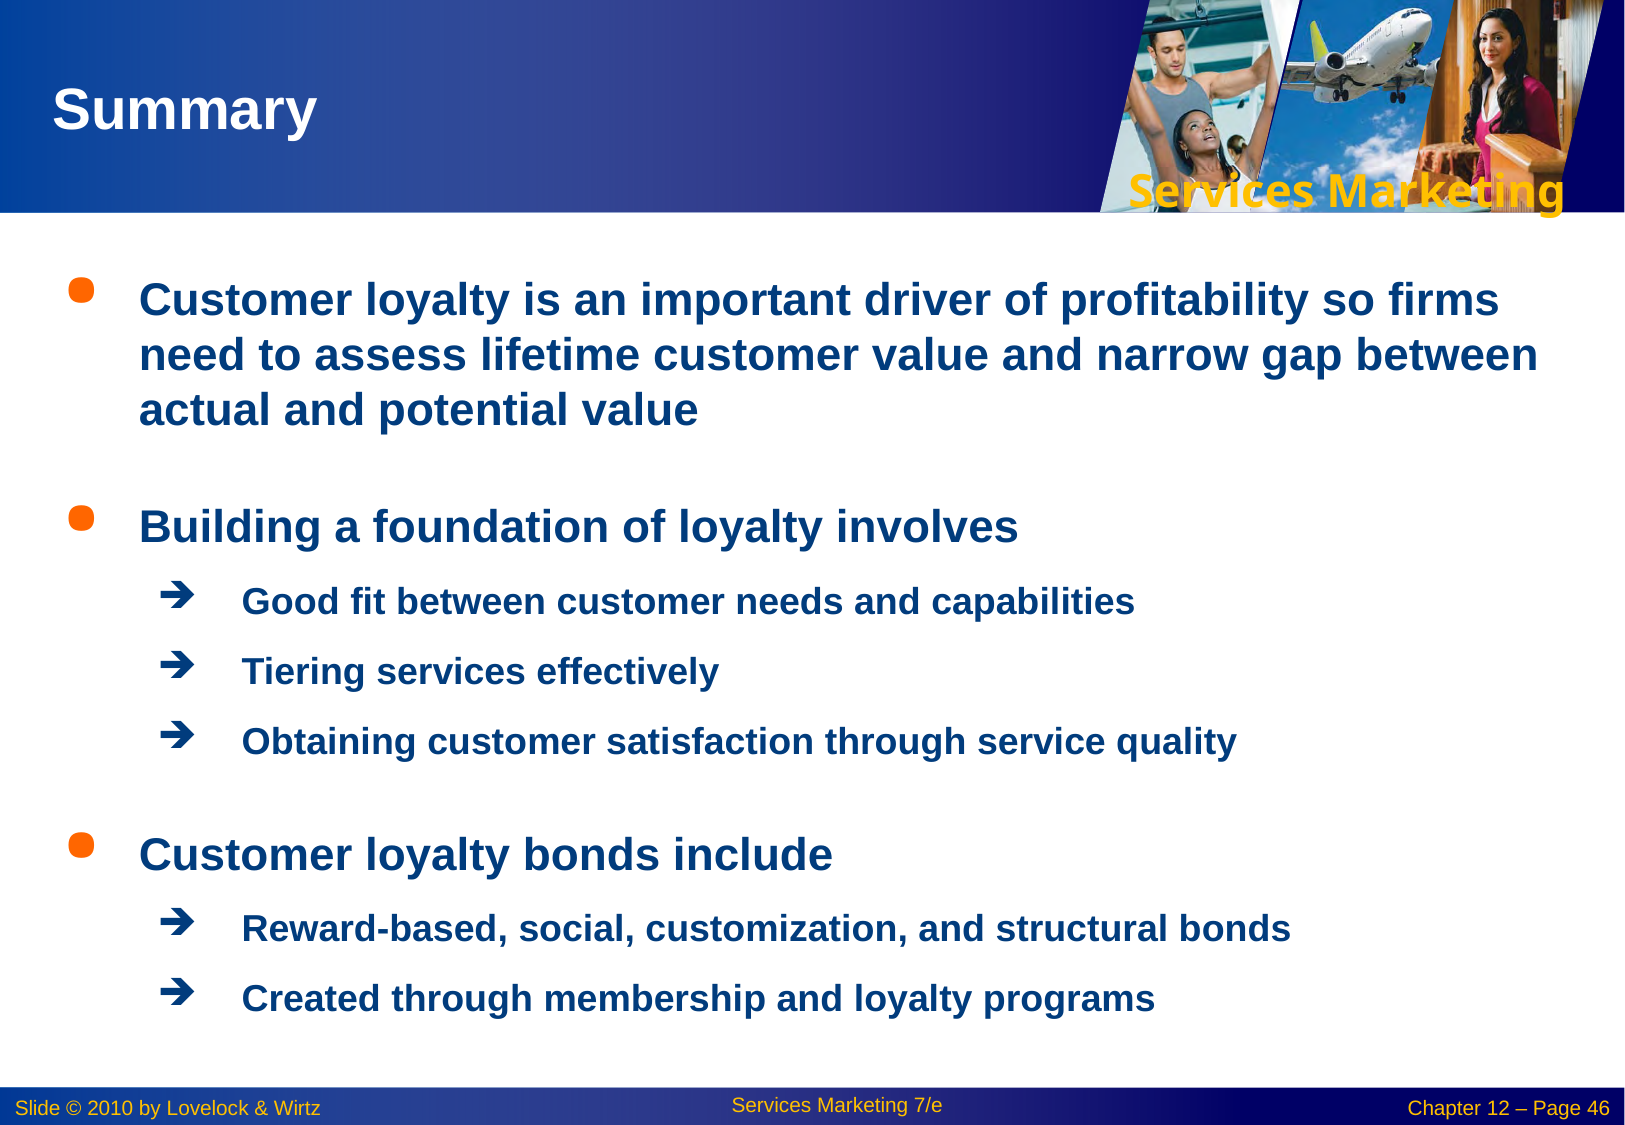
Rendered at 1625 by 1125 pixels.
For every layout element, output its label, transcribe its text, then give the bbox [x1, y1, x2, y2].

picture [1546, 187, 1556, 202]
picture [1100, 0, 1604, 213]
title Summary [36, 37, 1088, 176]
picture [1162, 186, 1172, 192]
list Customer loyalty is an important driver of profitability so firms need to assess lifetime customer value and narrow gap between actual and potential value Building a foundation of loyalty involves Good fit between customer needs and capabilities Tiering services effectively Obtaining customer satisfaction through service quality Customer loyalty bonds include Reward-based, social, customization, and structural bonds Created through membership and loyalty programs [49, 261, 1588, 1051]
